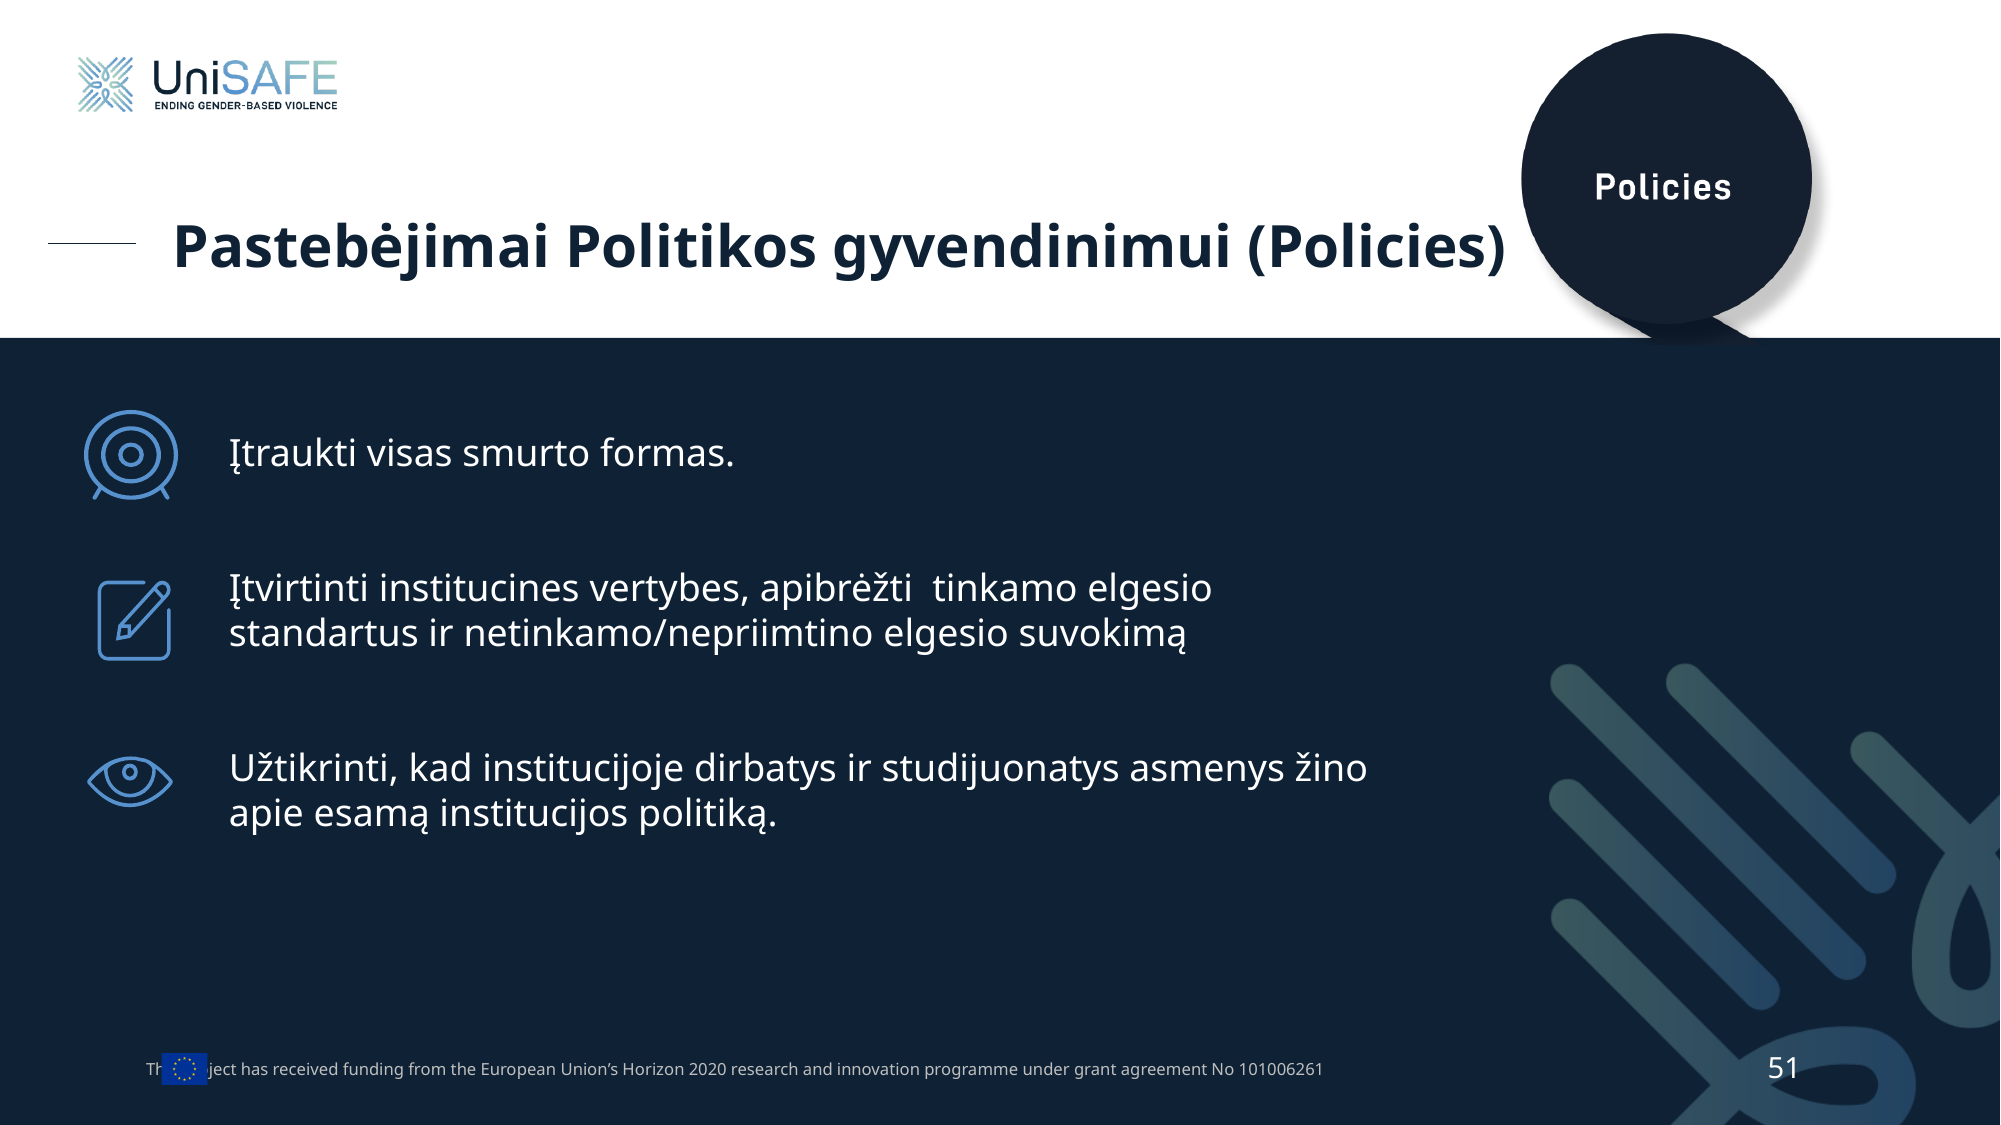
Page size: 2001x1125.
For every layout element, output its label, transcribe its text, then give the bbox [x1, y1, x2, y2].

title Pastebėjimai Politikos gyvendinimui (Policies) [172, 185, 1476, 313]
text_box Įtraukti visas smurto formas. Įtvirtinti institucines vertybes, apibrėžti tinkamo elgesio standartus ir netinkamo/nepriimtino elgesio suvokimą Užtikrinti, kad institucijoje dirbatys ir studijuonatys asmenys žino apie esamą institucijos politiką. [213, 421, 1393, 1067]
text_box [97, 580, 171, 661]
text_box [83, 409, 179, 500]
picture [1476, 0, 1856, 345]
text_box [87, 756, 173, 808]
picture [78, 57, 337, 112]
